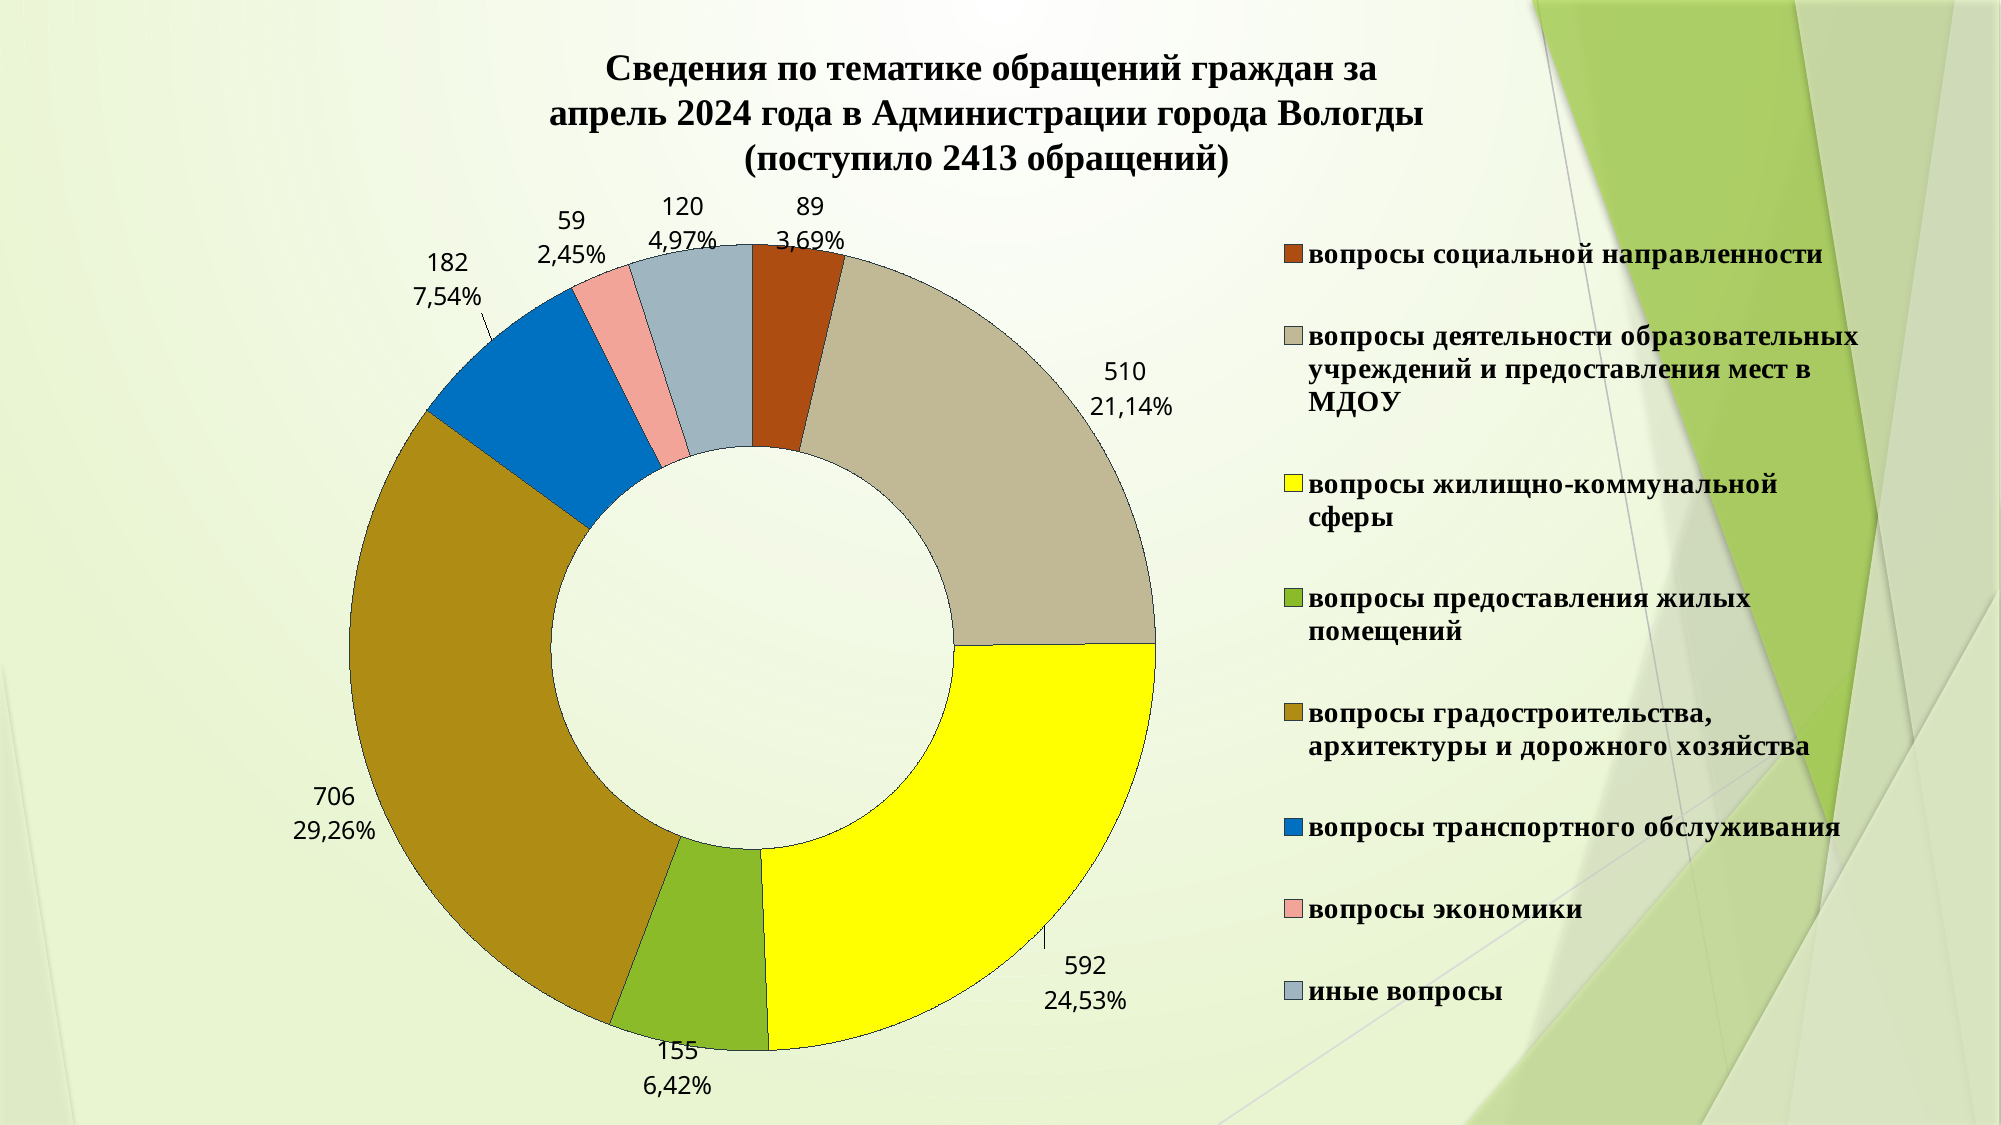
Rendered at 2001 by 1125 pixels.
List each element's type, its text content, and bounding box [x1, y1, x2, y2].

title Сведения по тематике обращений граждан за апрель 2024 года в Администрации города Вологды (поступило 2413 обращений) [138, 34, 1836, 187]
chart [53, 187, 1897, 1103]
